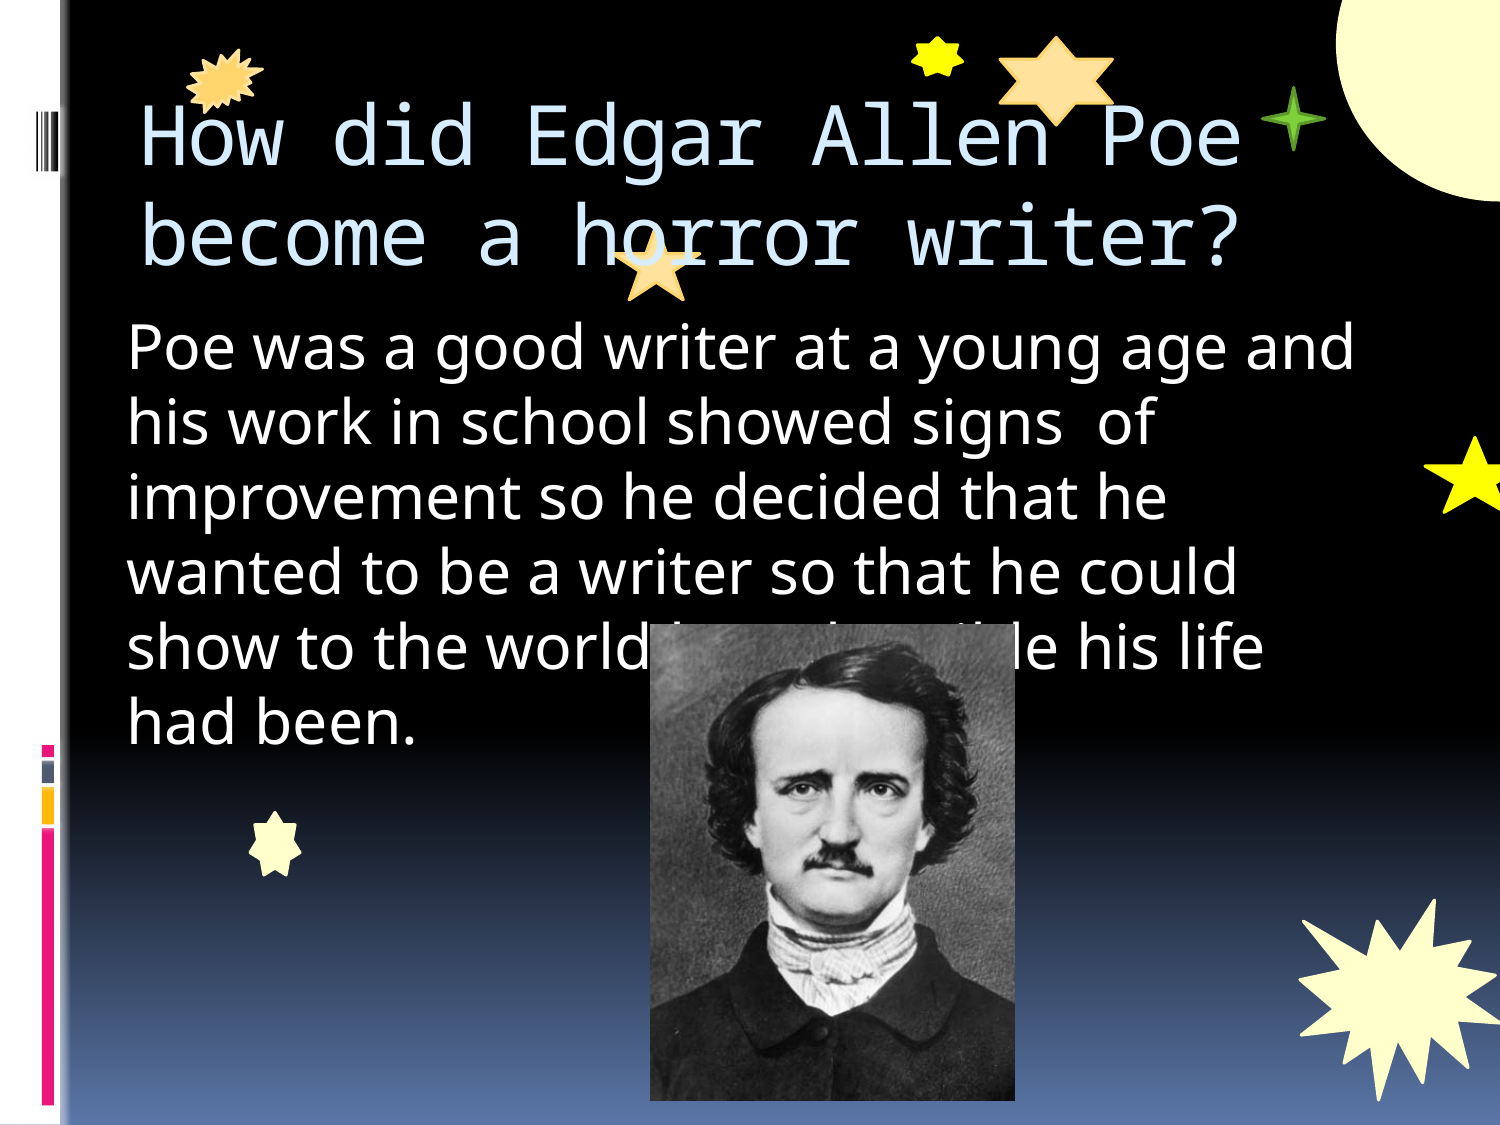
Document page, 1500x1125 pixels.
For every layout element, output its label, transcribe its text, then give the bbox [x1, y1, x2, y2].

text_box [1423, 435, 1500, 514]
text_box [610, 225, 702, 299]
title How did Edgar Allen Poe become a horror writer? [125, 75, 1400, 225]
text_box [910, 36, 965, 77]
text_box [1298, 898, 1500, 1102]
text_box [1260, 85, 1327, 152]
text_box [248, 810, 302, 877]
list Poe was a good writer at a young age and his work in school showed signs of improvement so he decided that he wanted to be a writer so that he could show to the world how horrible his life had been. [99, 299, 1375, 1050]
text_box [189, 48, 264, 75]
text_box [998, 35, 1114, 75]
text_box [1335, 0, 1500, 202]
picture [649, 624, 1015, 1101]
